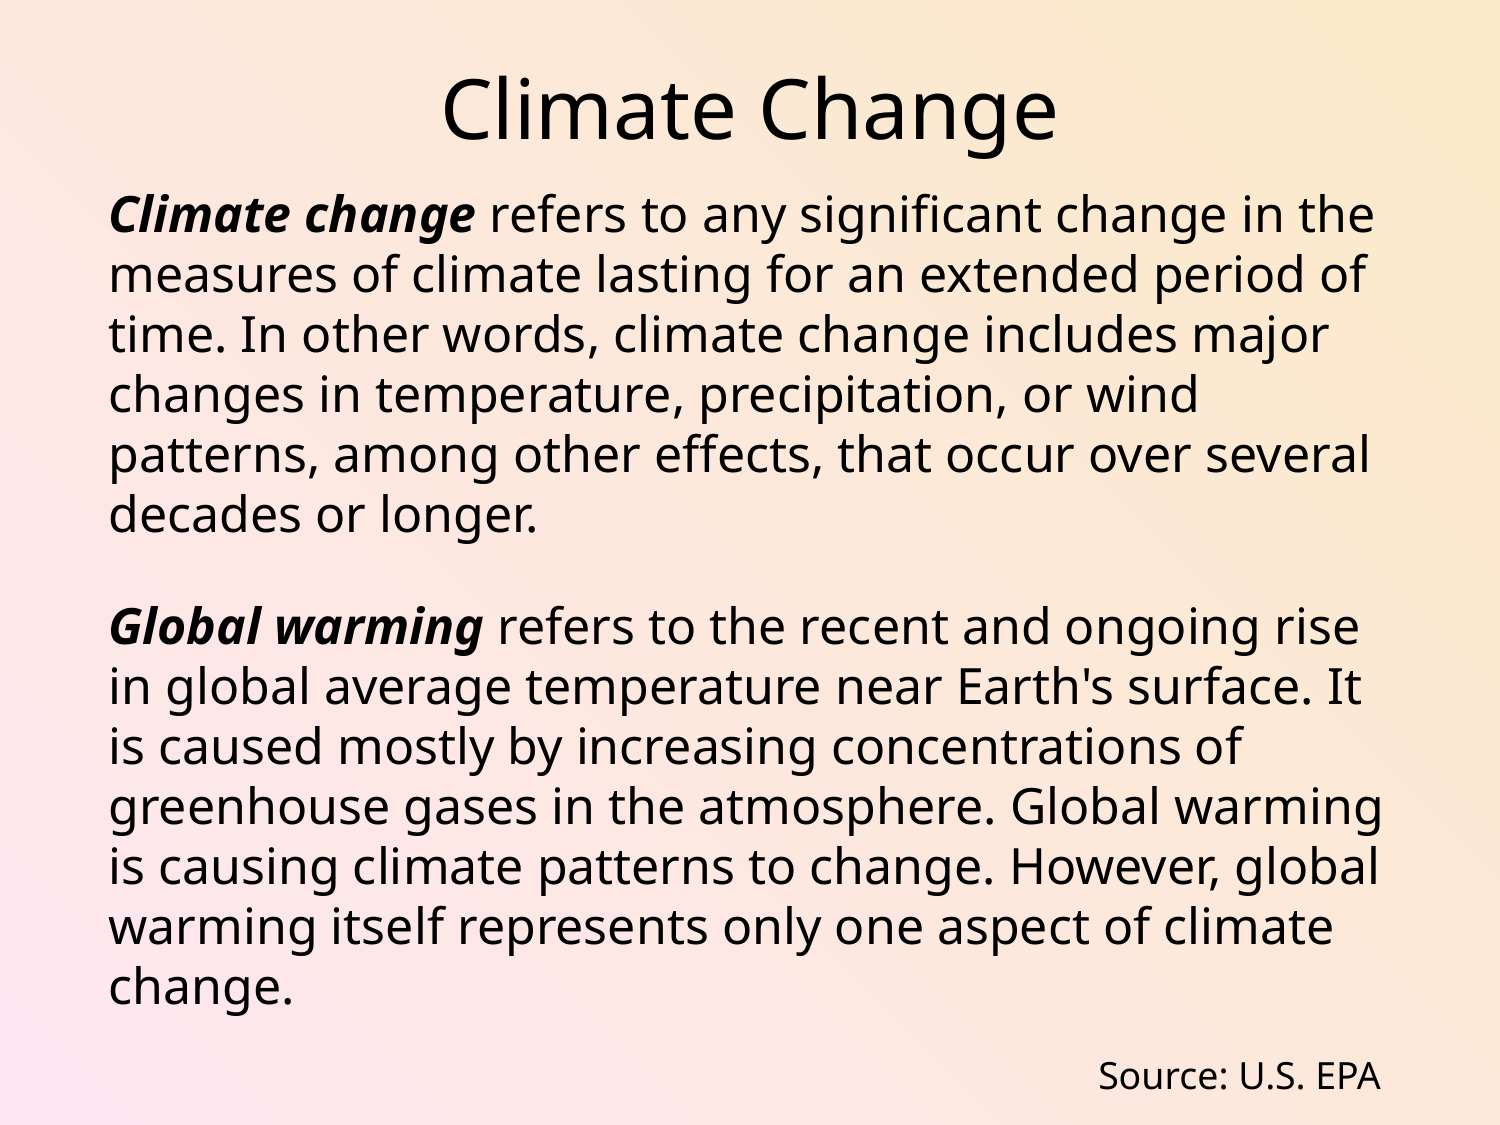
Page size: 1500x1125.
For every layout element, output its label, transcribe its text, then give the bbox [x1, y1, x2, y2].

text_box Source: U.S. EPA [1083, 1044, 1397, 1105]
text_box Climate change refers to any significant change in the measures of climate lasting for an extended period of time. In other words, climate change includes major changes in temperature, precipitation, or wind patterns, among other effects, that occur over several decades or longer. [93, 174, 1407, 550]
title Climate Change [75, 12, 1425, 200]
text_box Global warming refers to the recent and ongoing rise in global average temperature near Earth's surface. It is caused mostly by increasing concentrations of greenhouse gases in the atmosphere. Global warming is causing climate patterns to change. However, global warming itself represents only one aspect of climate change. [93, 587, 1407, 1023]
